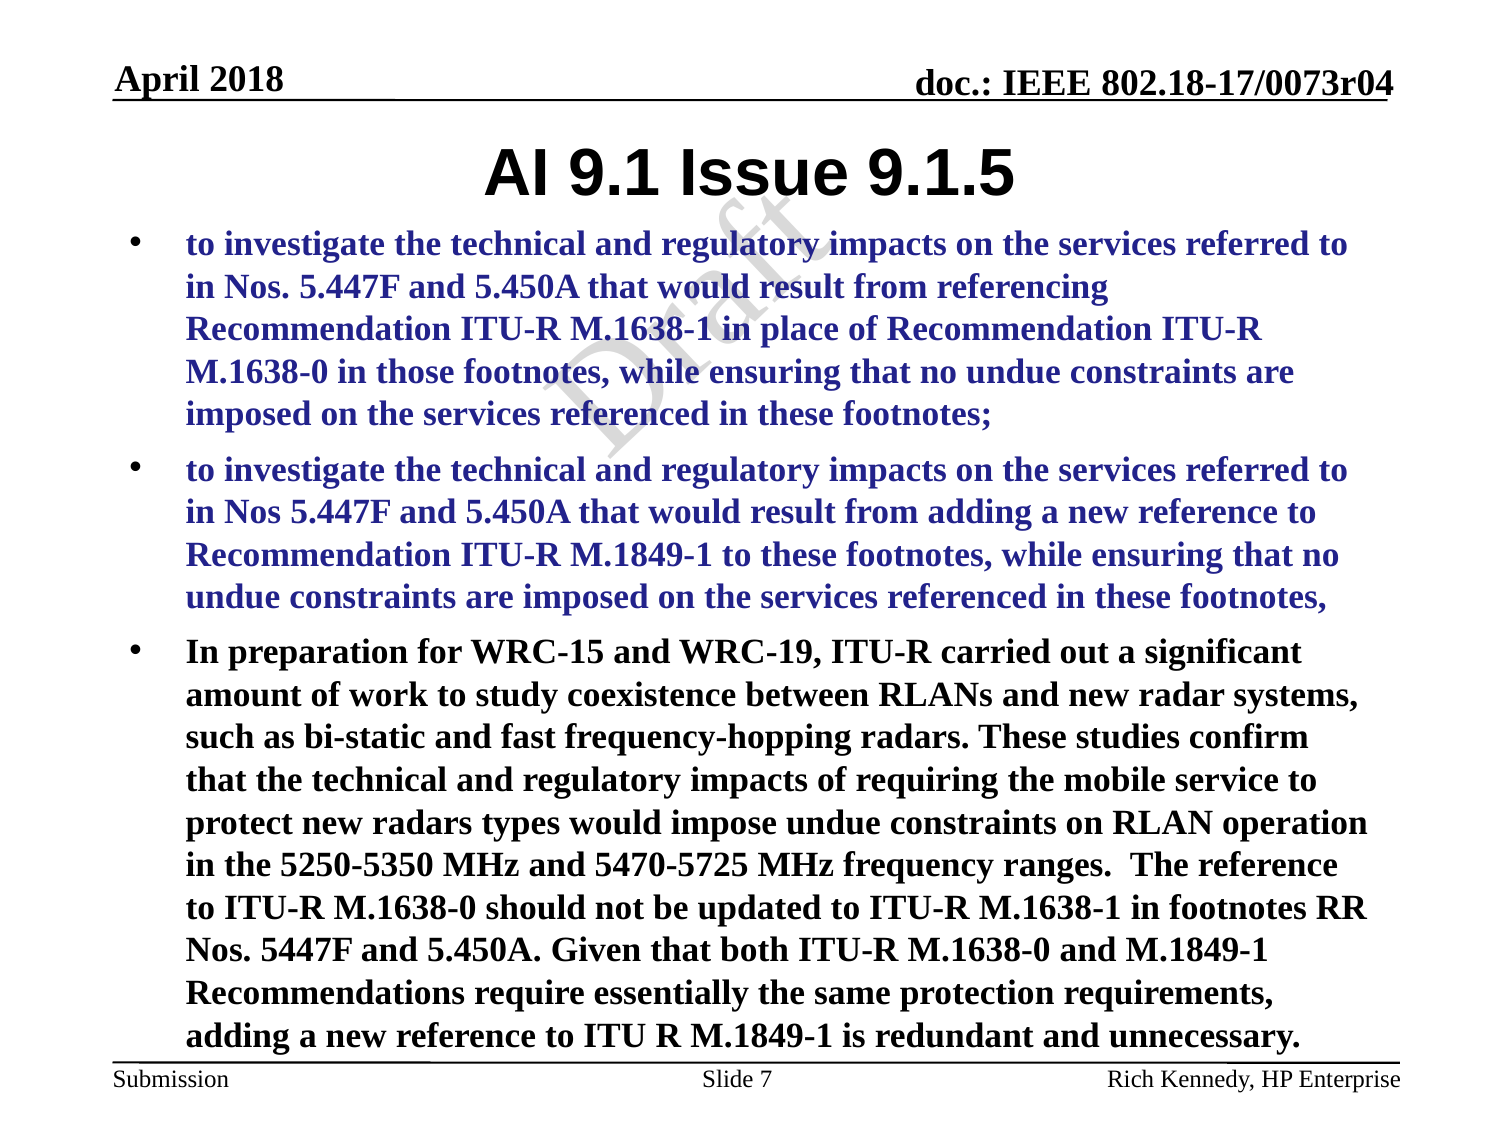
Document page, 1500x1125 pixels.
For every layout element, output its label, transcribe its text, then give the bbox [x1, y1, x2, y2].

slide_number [114, 54, 423, 100]
slide_number Slide 7 [674, 1061, 800, 1123]
footer Rich Kennedy, HP Enterprise [878, 1061, 1402, 1093]
title AI 9.1 Issue 9.1.5 [112, 99, 1388, 238]
list to investigate the technical and regulatory impacts on the services referred to in Nos. 5.447F and 5.450A that would result from referencing Recommendation ITU-R M.1638-1 in place of Recommendation ITU-R M.1638-0 in those footnotes, while ensuring that no undue constraints are imposed on the services referenced in these footnotes; to investigate the technical and regulatory impacts on the services referred to in Nos 5.447F and 5.450A that would result from adding a new reference to Recommendation ITU-R M.1849-1 to these footnotes, while ensuring that no undue constraints are imposed on the services referenced in these footnotes, In preparation for WRC-15 and WRC-19, ITU-R carried out a significant amount of work to study coexistence between RLANs and new radar systems, such as bi-static and fast frequency-hopping radars. These studies confirm that the technical and regulatory impacts of requiring the mobile service to protect new radars types would impose undue constraints on RLAN operation in the 5250-5350 MHz and 5470-5725 MHz frequency ranges. The reference to ITU-R M.1638-0 should not be updated to ITU-R M.1638-1 in footnotes RR Nos. 5447F and 5.450A. Given that both ITU-R M.1638-0 and M.1849-1 Recommendations require essentially the same protection requirements, adding a new reference to ITU R M.1849-1 is redundant and unnecessary. [114, 212, 1390, 1125]
